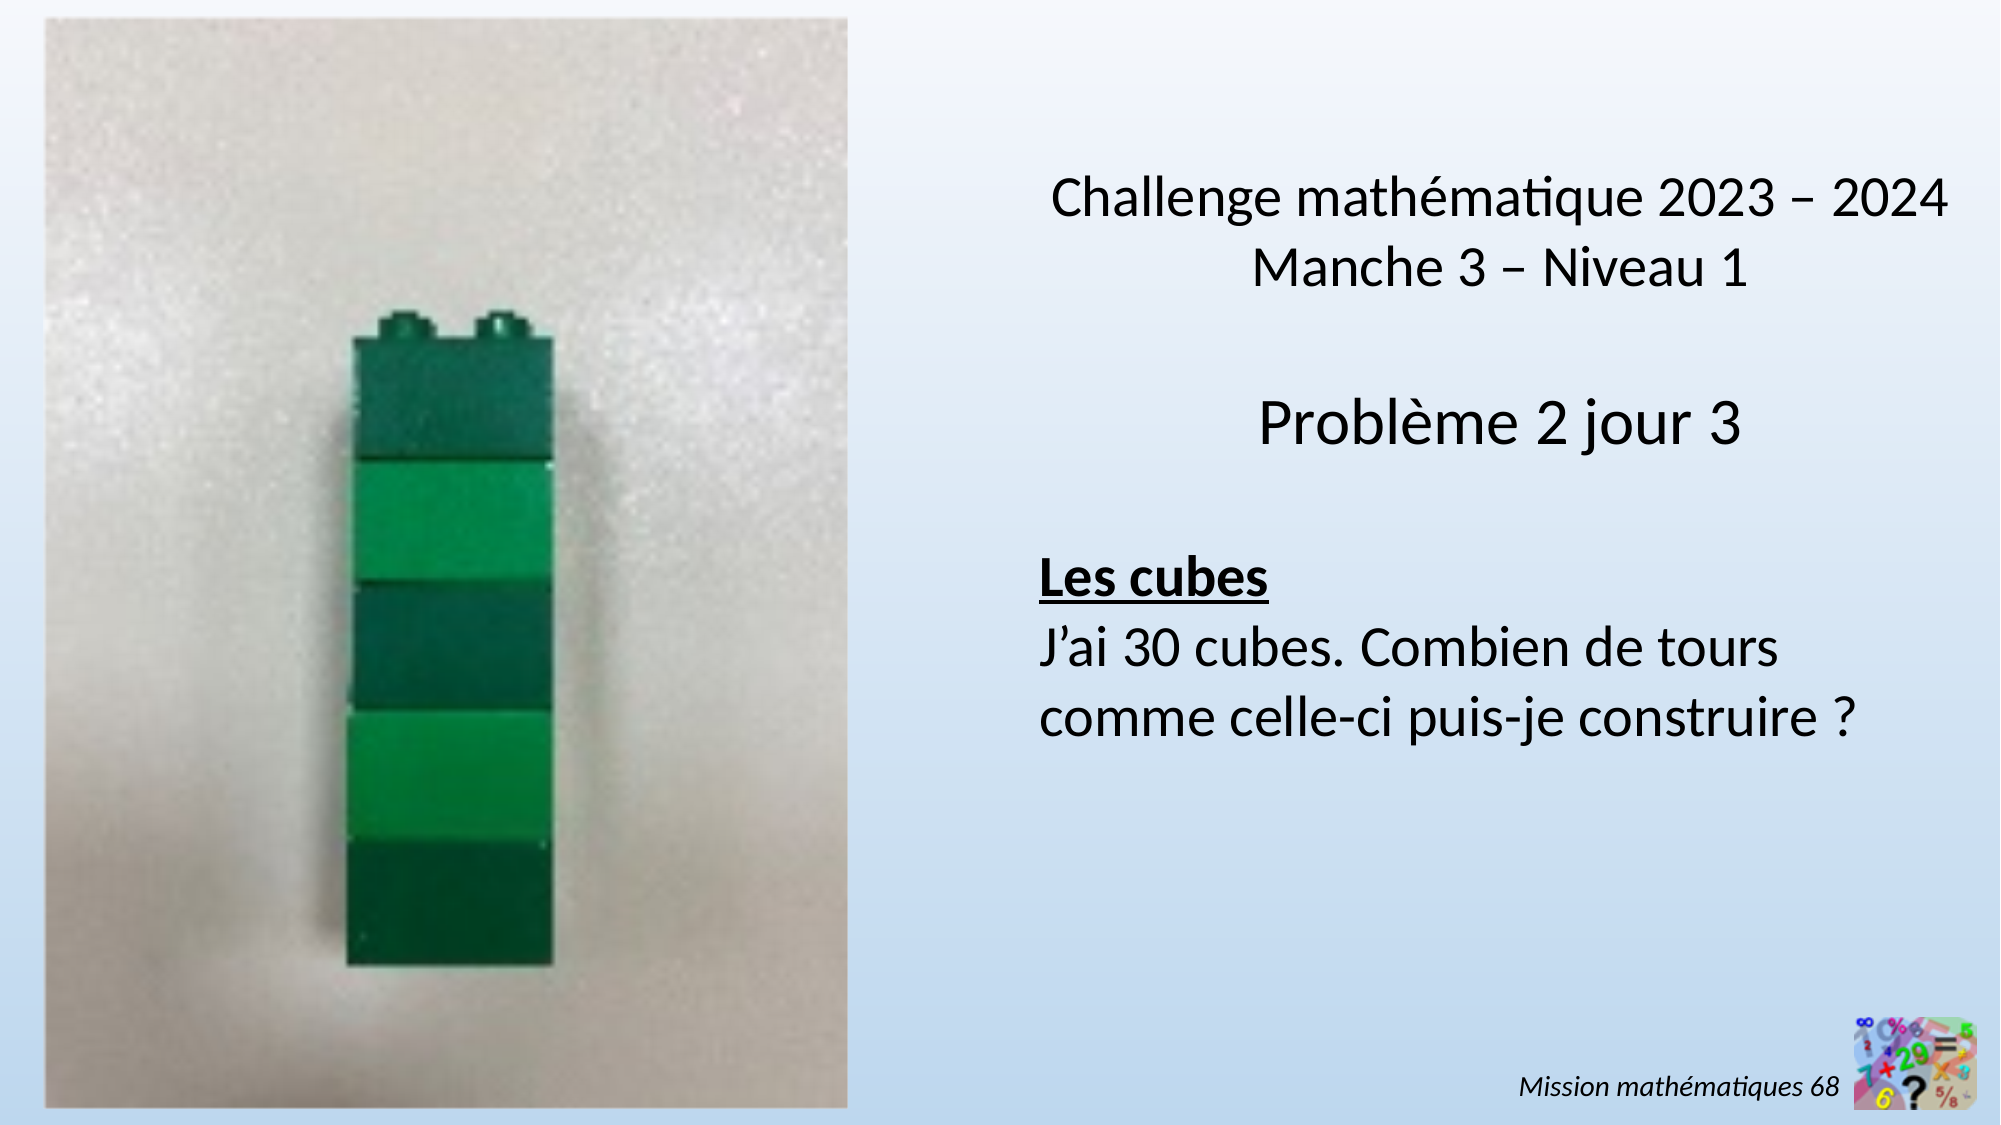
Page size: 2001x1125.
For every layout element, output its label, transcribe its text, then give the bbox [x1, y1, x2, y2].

picture [1854, 1017, 1977, 1110]
text_box Challenge mathématique 2023 – 2024 Manche 3 – Niveau 1 Problème 2 jour 3 Les cubes J’ai 30 cubes. Combien de tours comme celle-ci puis-je construire ? [1024, 150, 1977, 756]
text_box Mission mathématiques 68 [1501, 1059, 1854, 1110]
picture [0, 20, 992, 1107]
